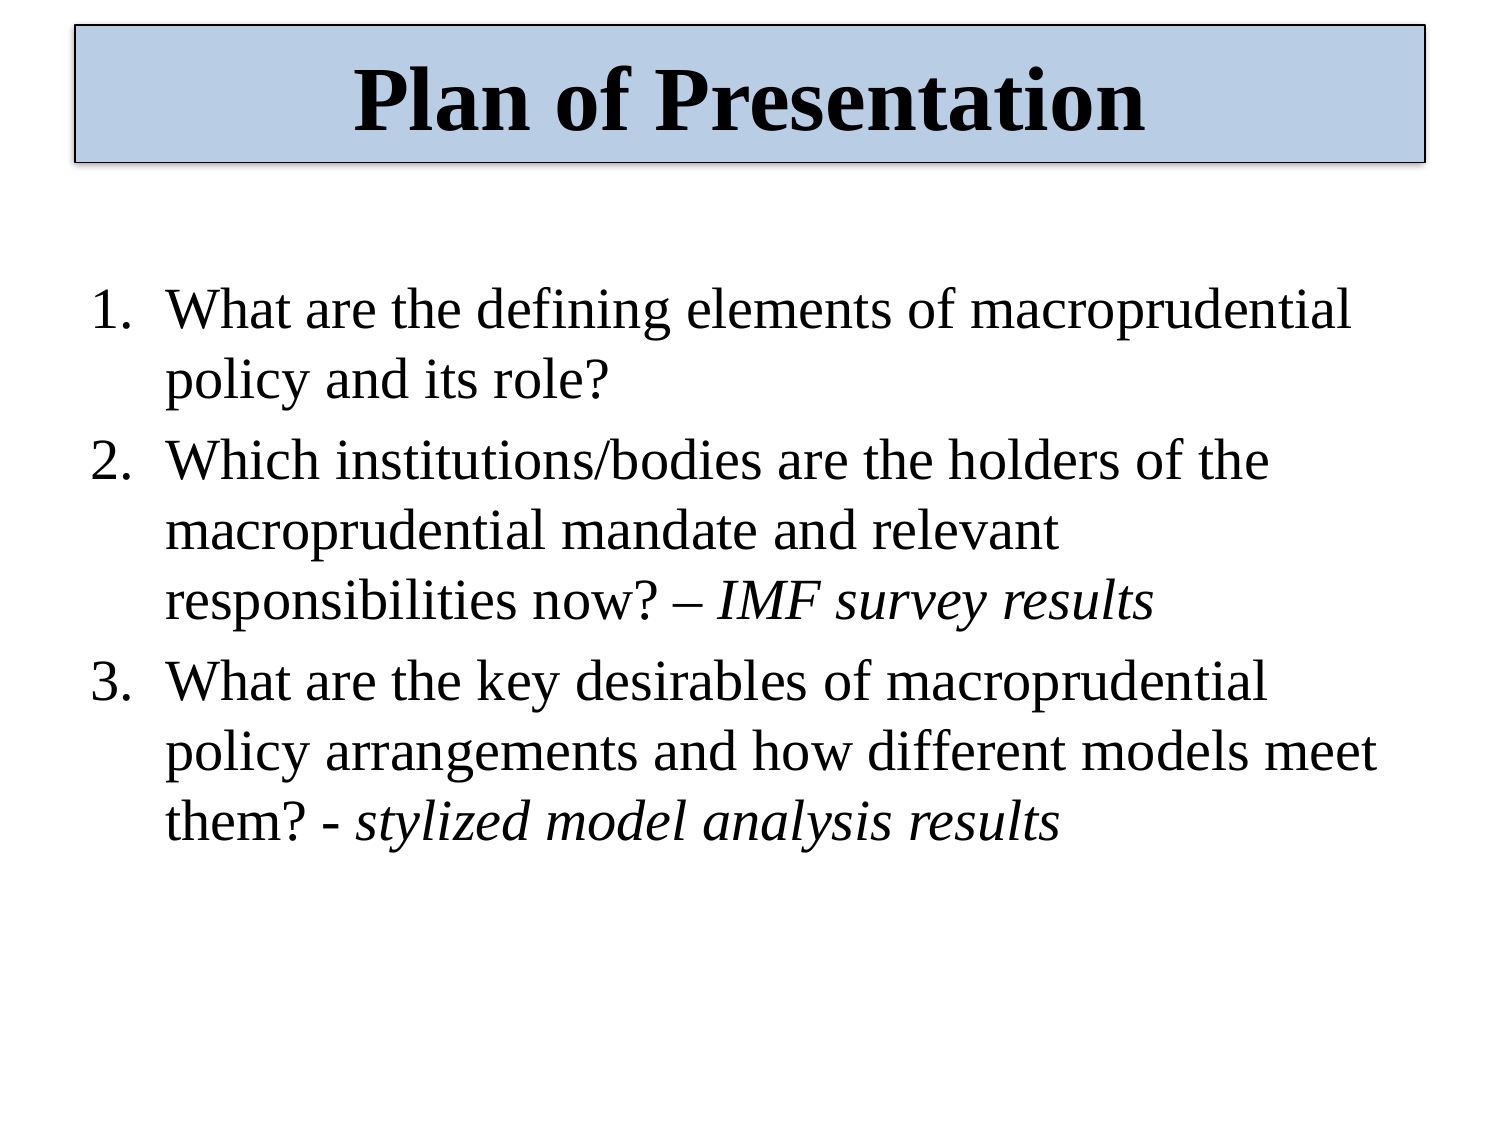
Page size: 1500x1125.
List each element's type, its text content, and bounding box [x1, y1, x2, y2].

title Plan of Presentation [74, 24, 1426, 163]
list What are the defining elements of macroprudential policy and its role? Which institutions/bodies are the holders of the macroprudential mandate and relevant responsibilities now? – IMF survey results What are the key desirables of macroprudential policy arrangements and how different models meet them? - stylized model analysis results [75, 262, 1425, 1010]
